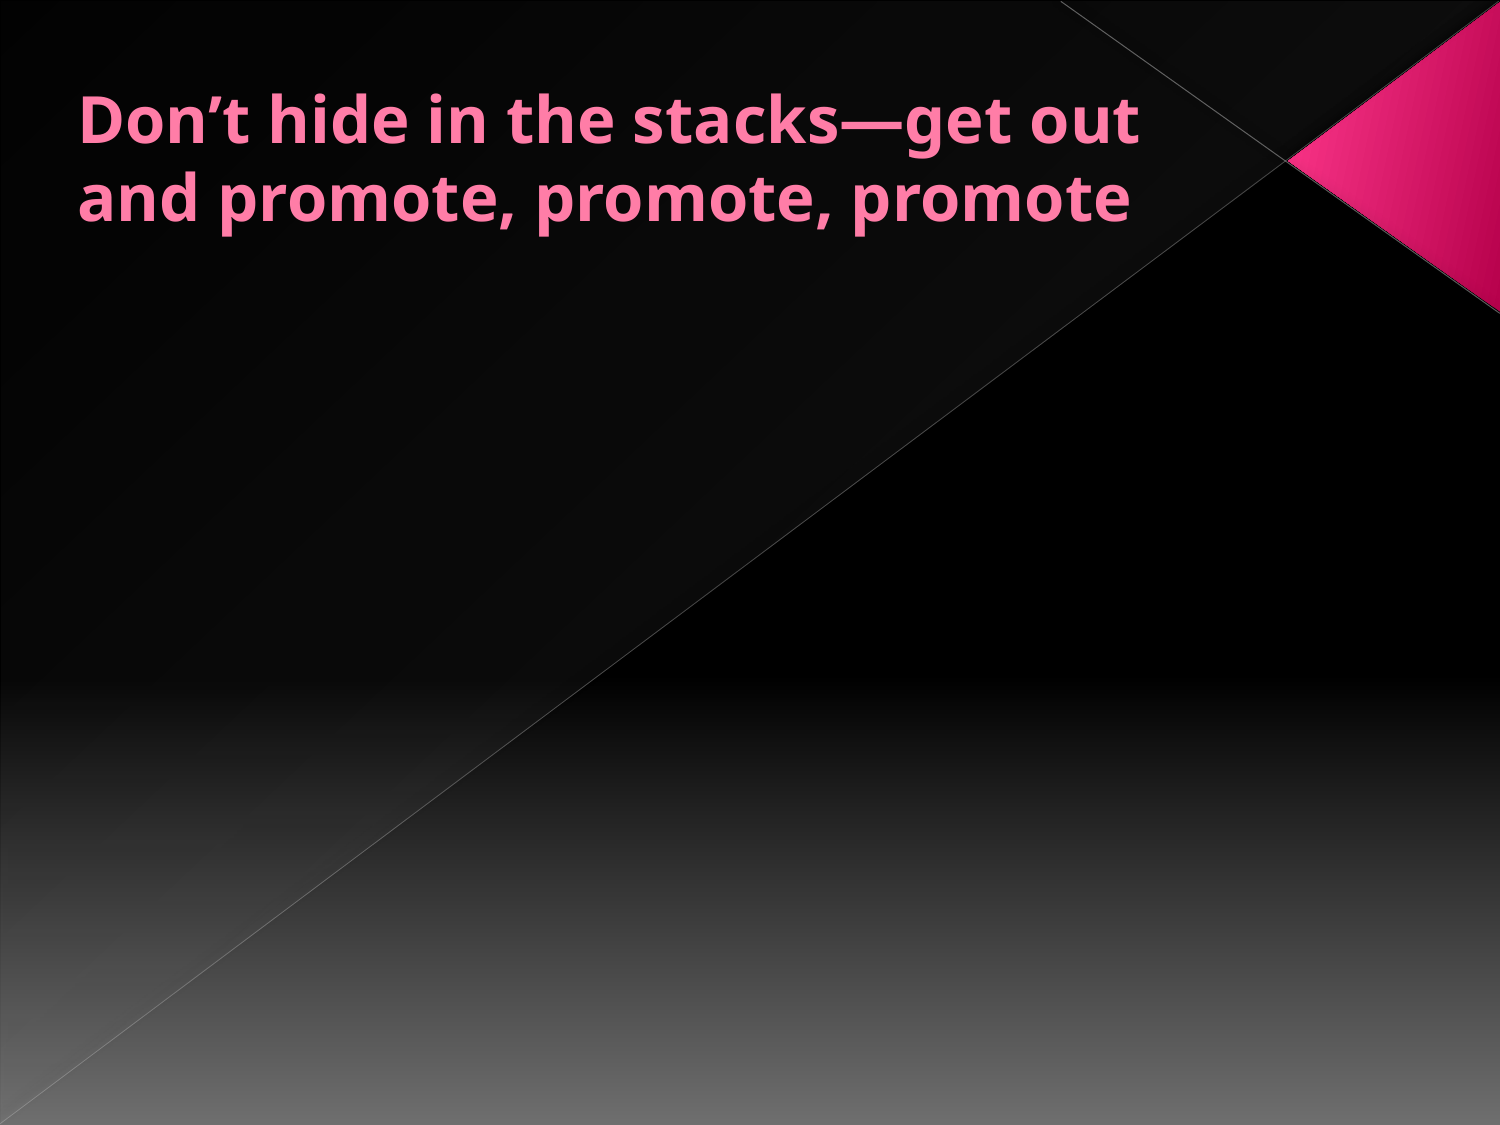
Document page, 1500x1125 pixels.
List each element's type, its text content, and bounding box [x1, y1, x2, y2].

title Don’t hide in the stacks—get out and promote, promote, promote [62, 44, 1250, 268]
